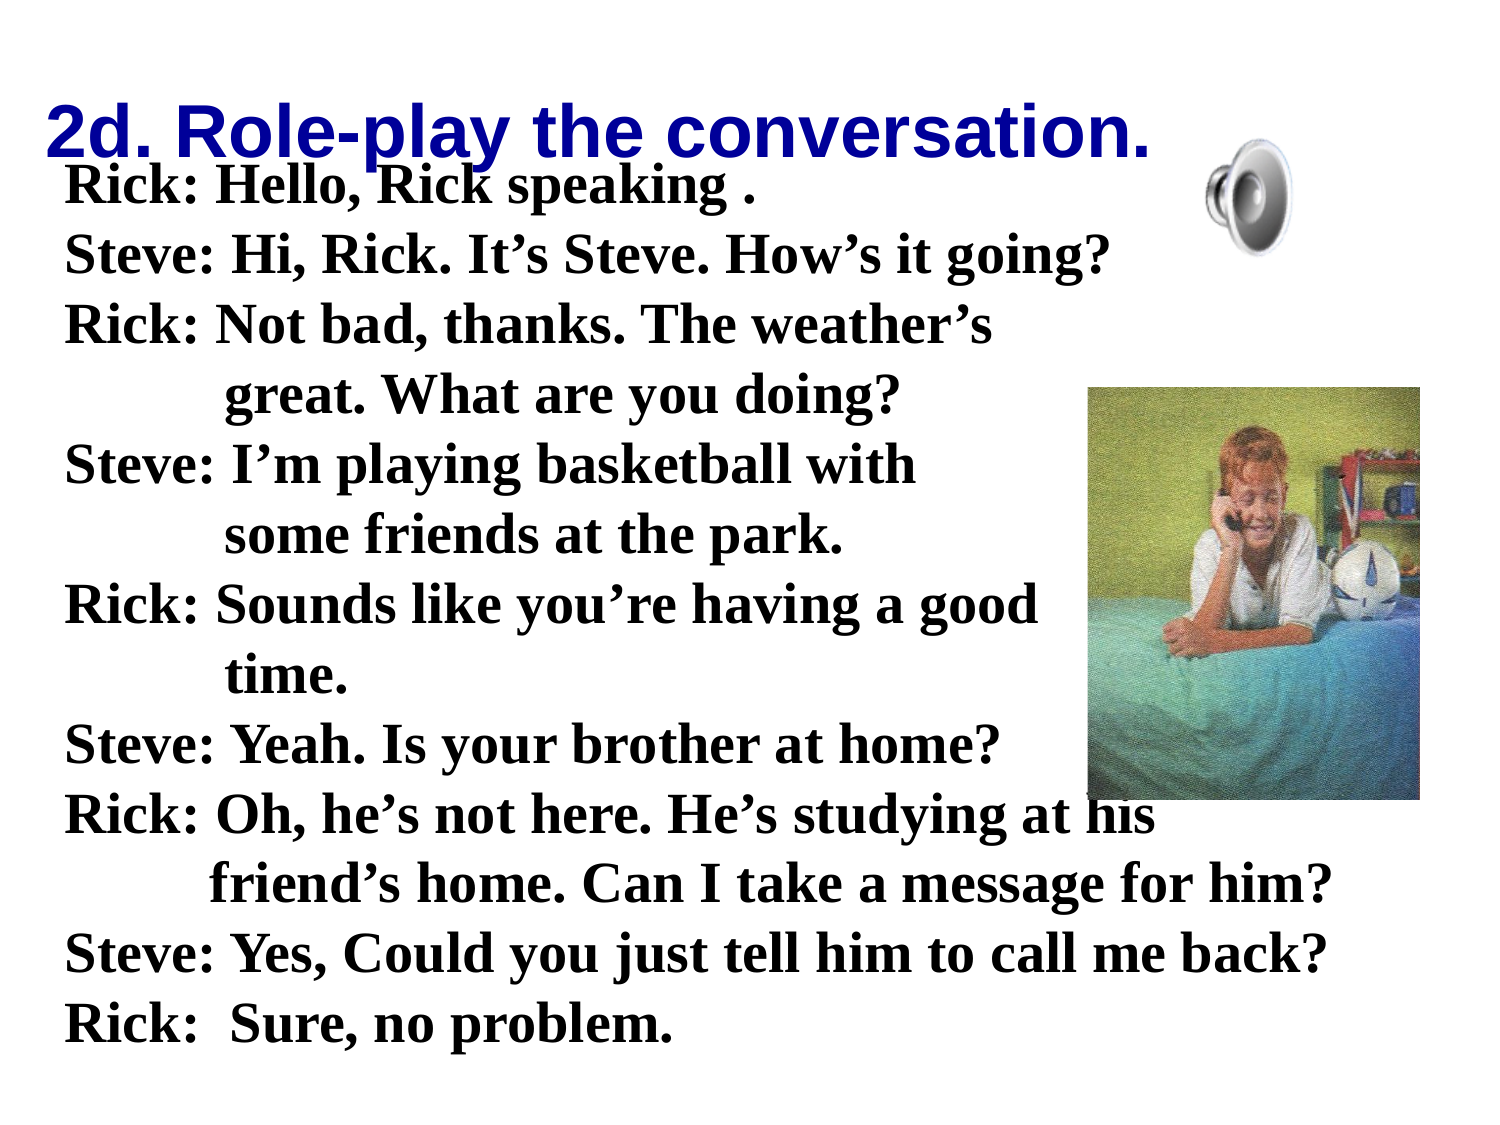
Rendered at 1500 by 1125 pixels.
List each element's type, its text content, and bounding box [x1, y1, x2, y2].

text_box 2d. Role-play the conversation. [30, 74, 1169, 180]
picture [1087, 387, 1421, 801]
picture [1199, 137, 1299, 263]
text_box 学科网 [333, 545, 1082, 580]
text_box Rick: Hello, Rick speaking . Steve: Hi, Rick. It’s Steve. How’s it going? Rick: Not bad, thanks. The weather’s great. What are you doing? Steve: I’m playing basketball with some friends at the park. Rick: Sounds like you’re having a good time. Steve: Yeah. Is your brother at home? Rick: Oh, he’s not here. He’s studying at his friend’s home. Can I take a message for him? Steve: Yes, Could you just tell him to call me back? Rick: Sure, no problem. [50, 137, 1500, 1062]
